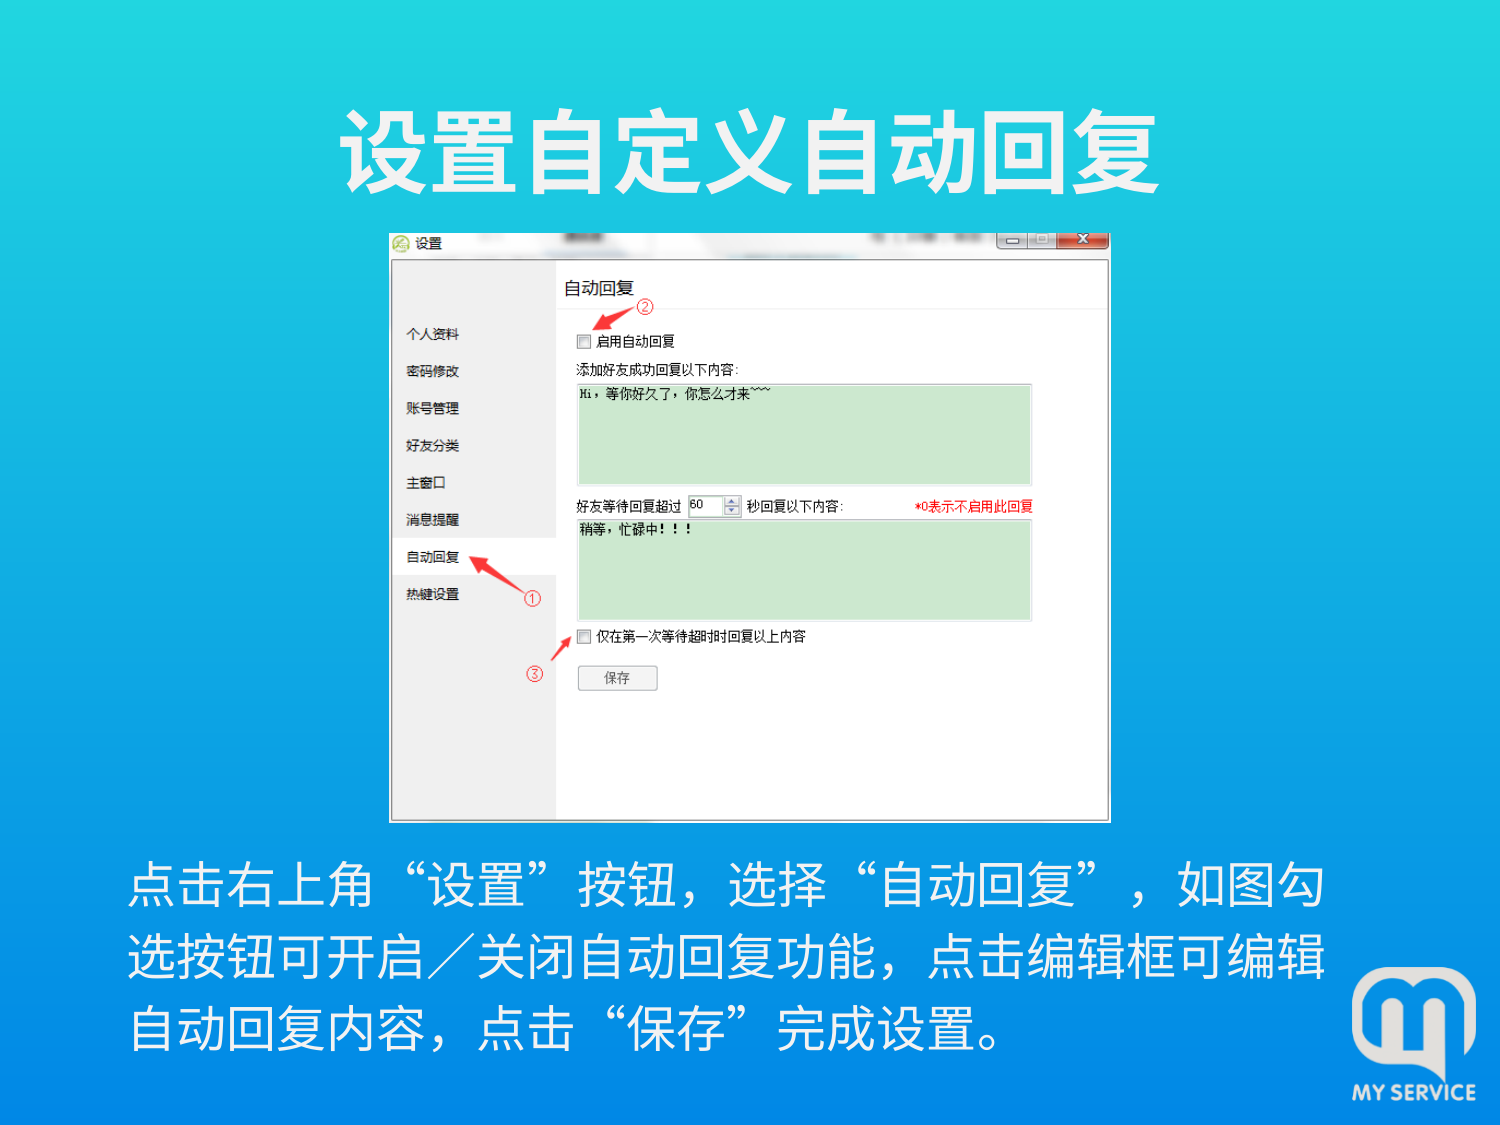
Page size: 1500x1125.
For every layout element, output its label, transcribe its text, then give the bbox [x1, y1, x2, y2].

title 设置自定义自动回复 [75, 45, 1425, 233]
picture [1352, 967, 1476, 1107]
text_box 点击右上角“设置”按钮，选择“自动回复”，如图勾选按钮可开启／关闭自动回复功能，点击编辑框可编辑自动回复内容，点击“保存”完成设置。 [112, 834, 1388, 1065]
picture [0, 233, 1500, 822]
